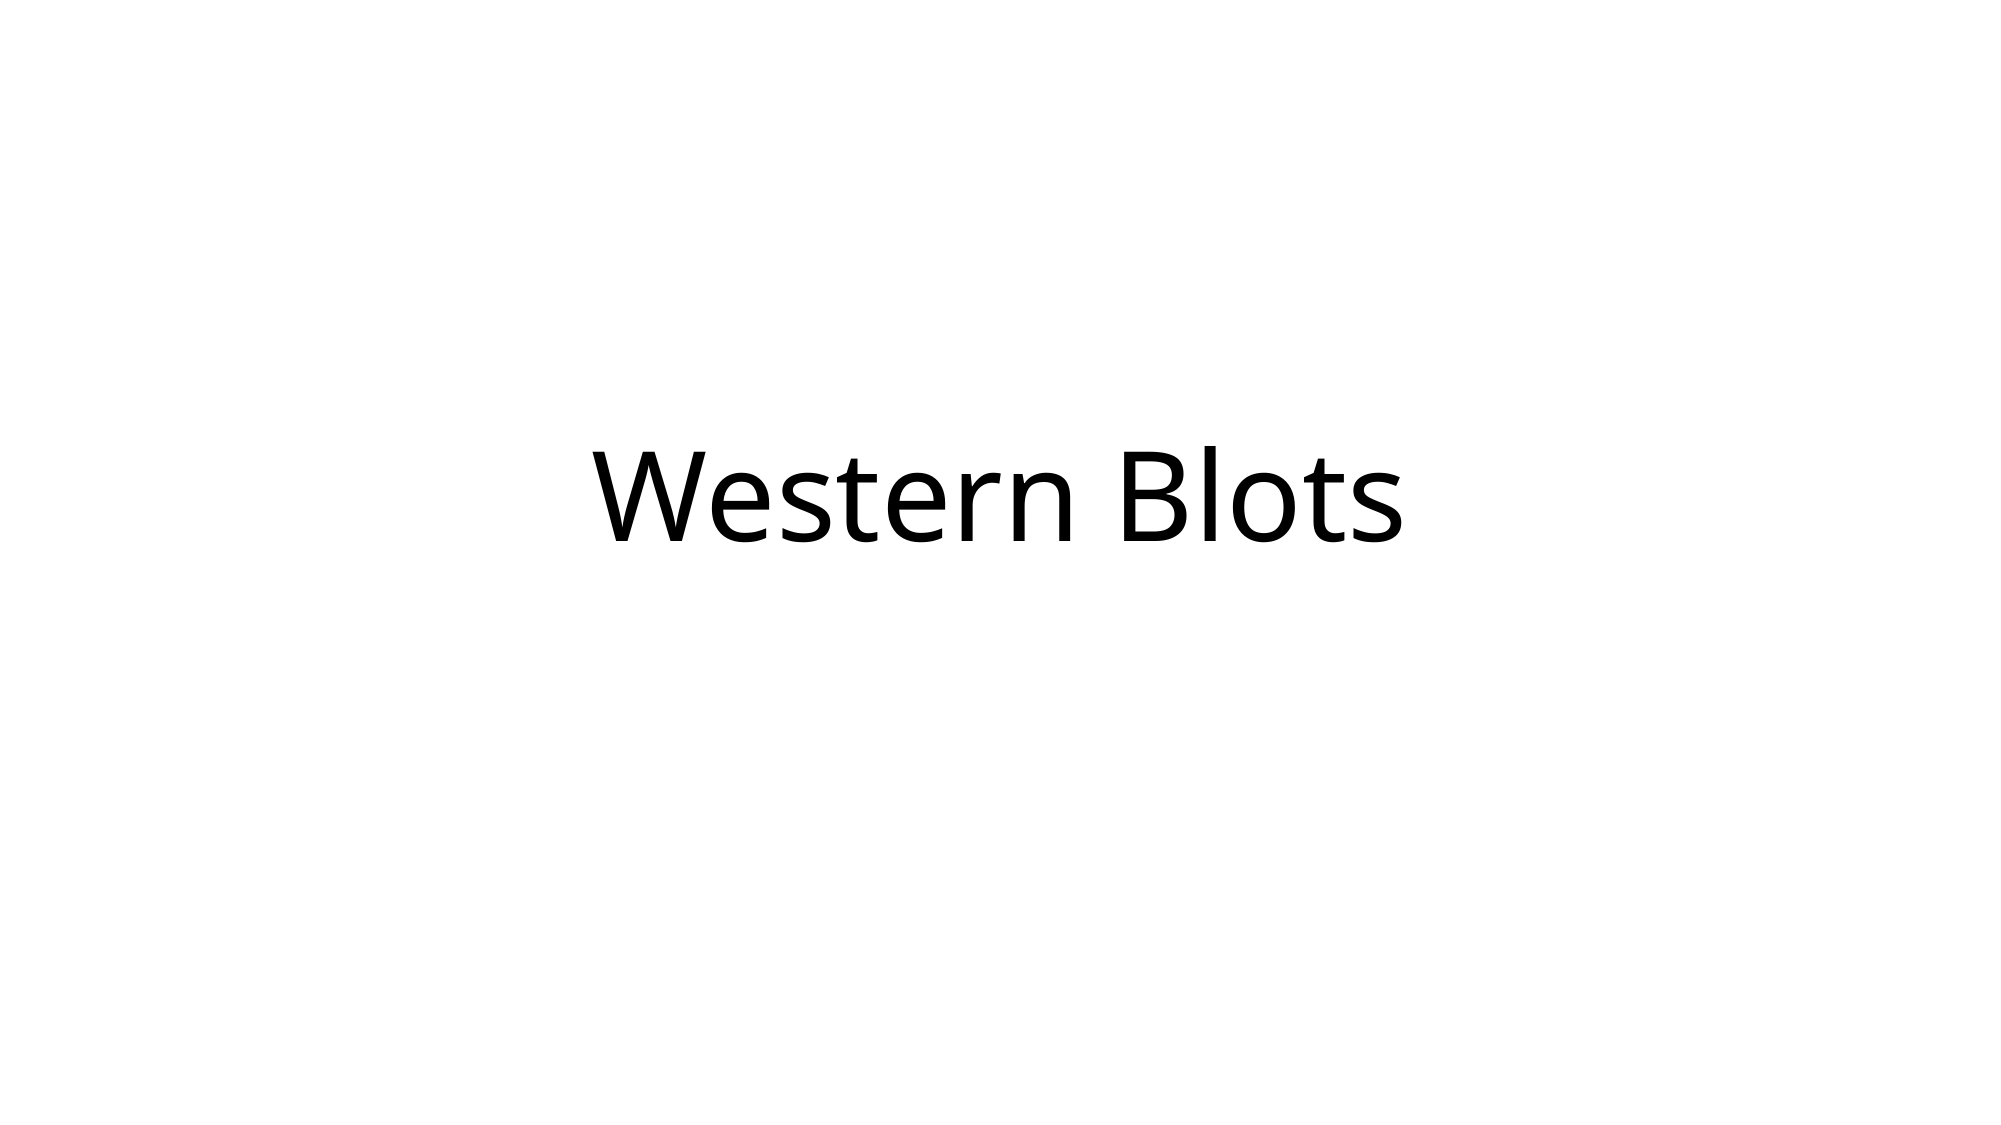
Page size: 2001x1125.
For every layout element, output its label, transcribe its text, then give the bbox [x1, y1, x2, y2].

title Western Blots [249, 184, 1750, 576]
